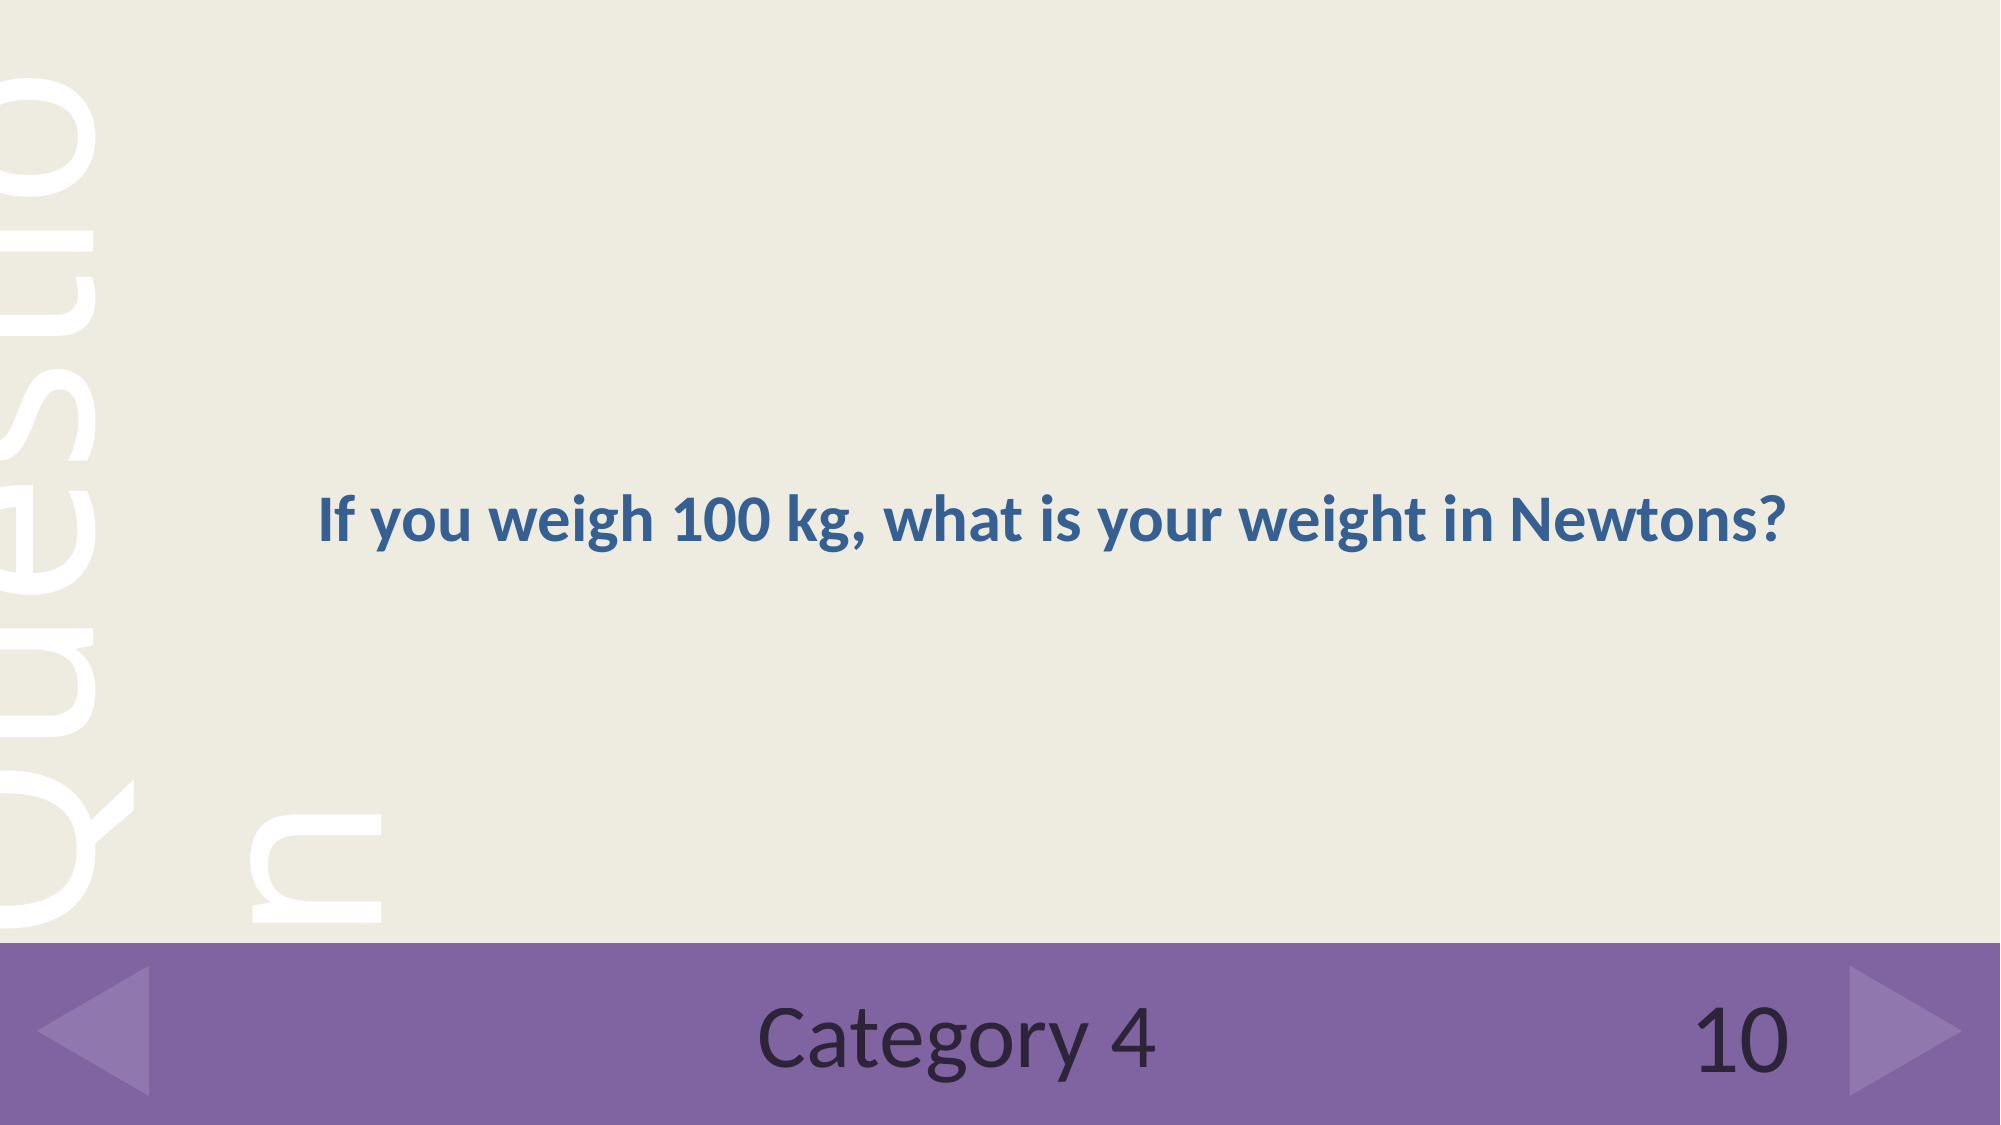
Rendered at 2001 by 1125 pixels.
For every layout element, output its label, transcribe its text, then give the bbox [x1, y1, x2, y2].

list If you weigh 100 kg, what is your weight in Newtons? [302, 158, 1847, 831]
title Category 4 [57, 937, 1858, 1125]
